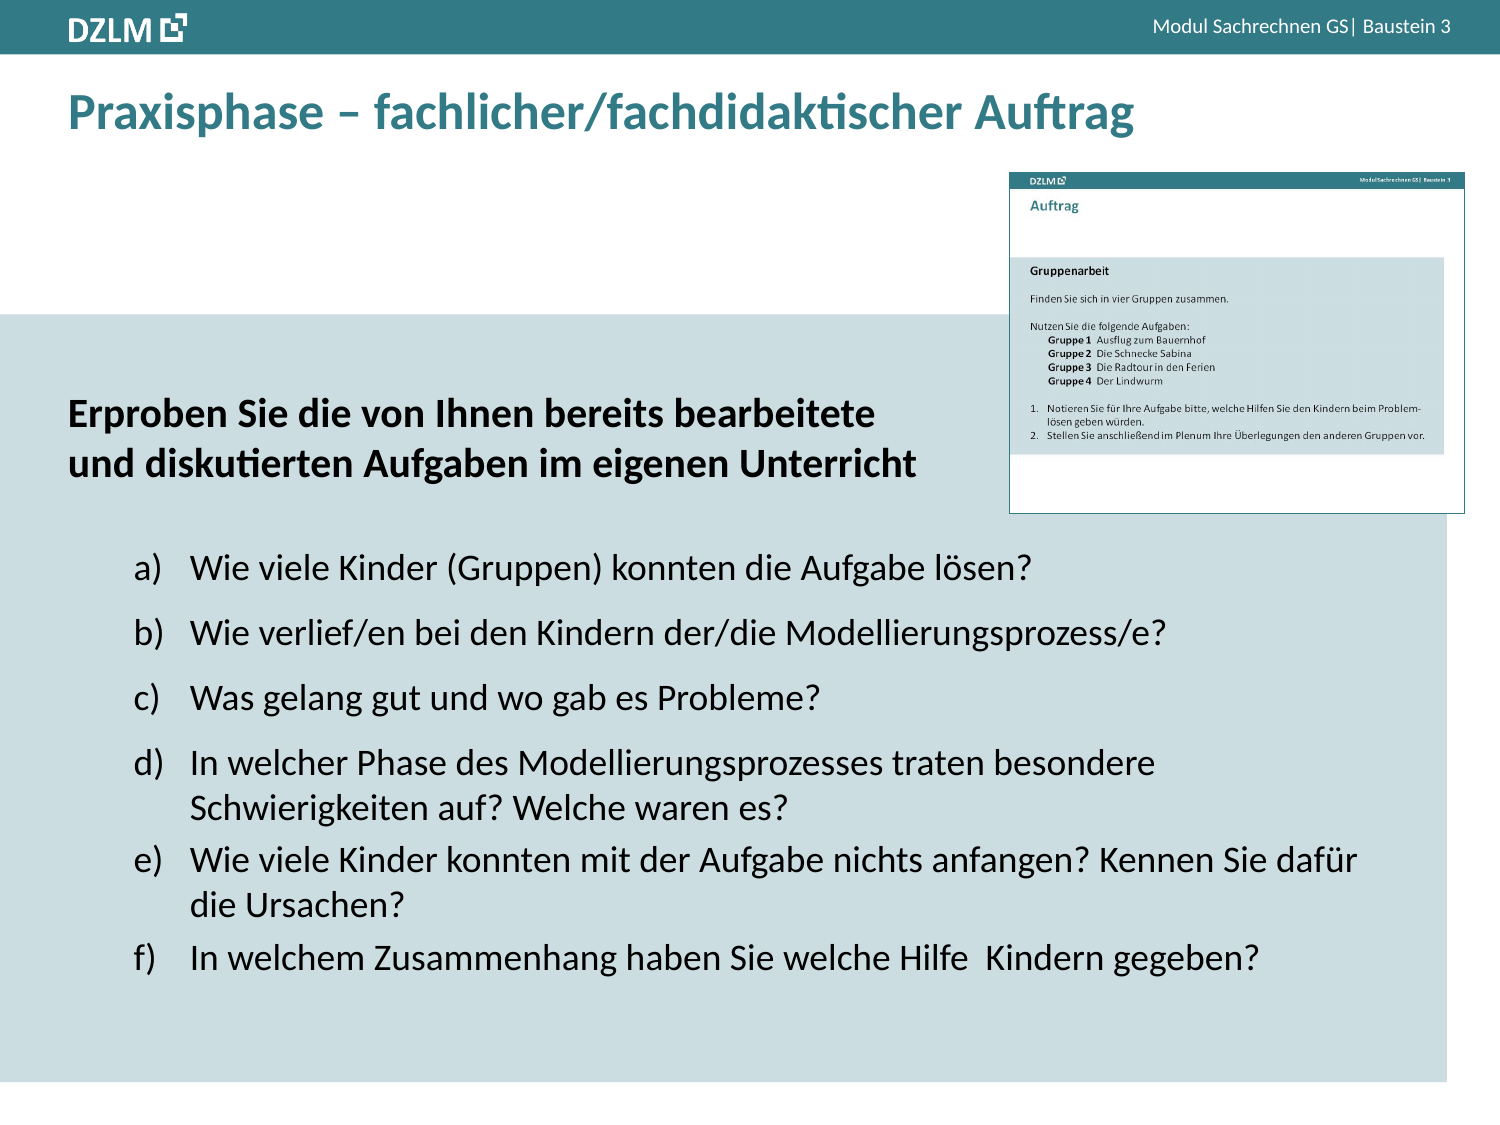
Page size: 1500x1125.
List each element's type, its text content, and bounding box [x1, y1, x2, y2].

text_box Erproben Sie die von Ihnen bereits bearbeitete und diskutierten Aufgaben im eigenen Unterricht Wie viele Kinder (Gruppen) konnten die Aufgabe lösen? Wie verlief/en bei den Kindern der/die Modellierungsprozess/e? Was gelang gut und wo gab es Probleme? In welcher Phase des Modellierungsprozesses traten besondere Schwierigkeiten auf? Welche waren es? Wie viele Kinder konnten mit der Aufgabe nichts anfangen? Kennen Sie dafür die Ursachen? In welchem Zusammenhang haben Sie welche Hilfe Kindern gegeben? [53, 385, 1412, 1000]
picture [1009, 172, 1465, 514]
text_box [0, 314, 1447, 1083]
title Praxisphase – fachlicher/fachdidaktischer Auftrag [53, 68, 1500, 149]
